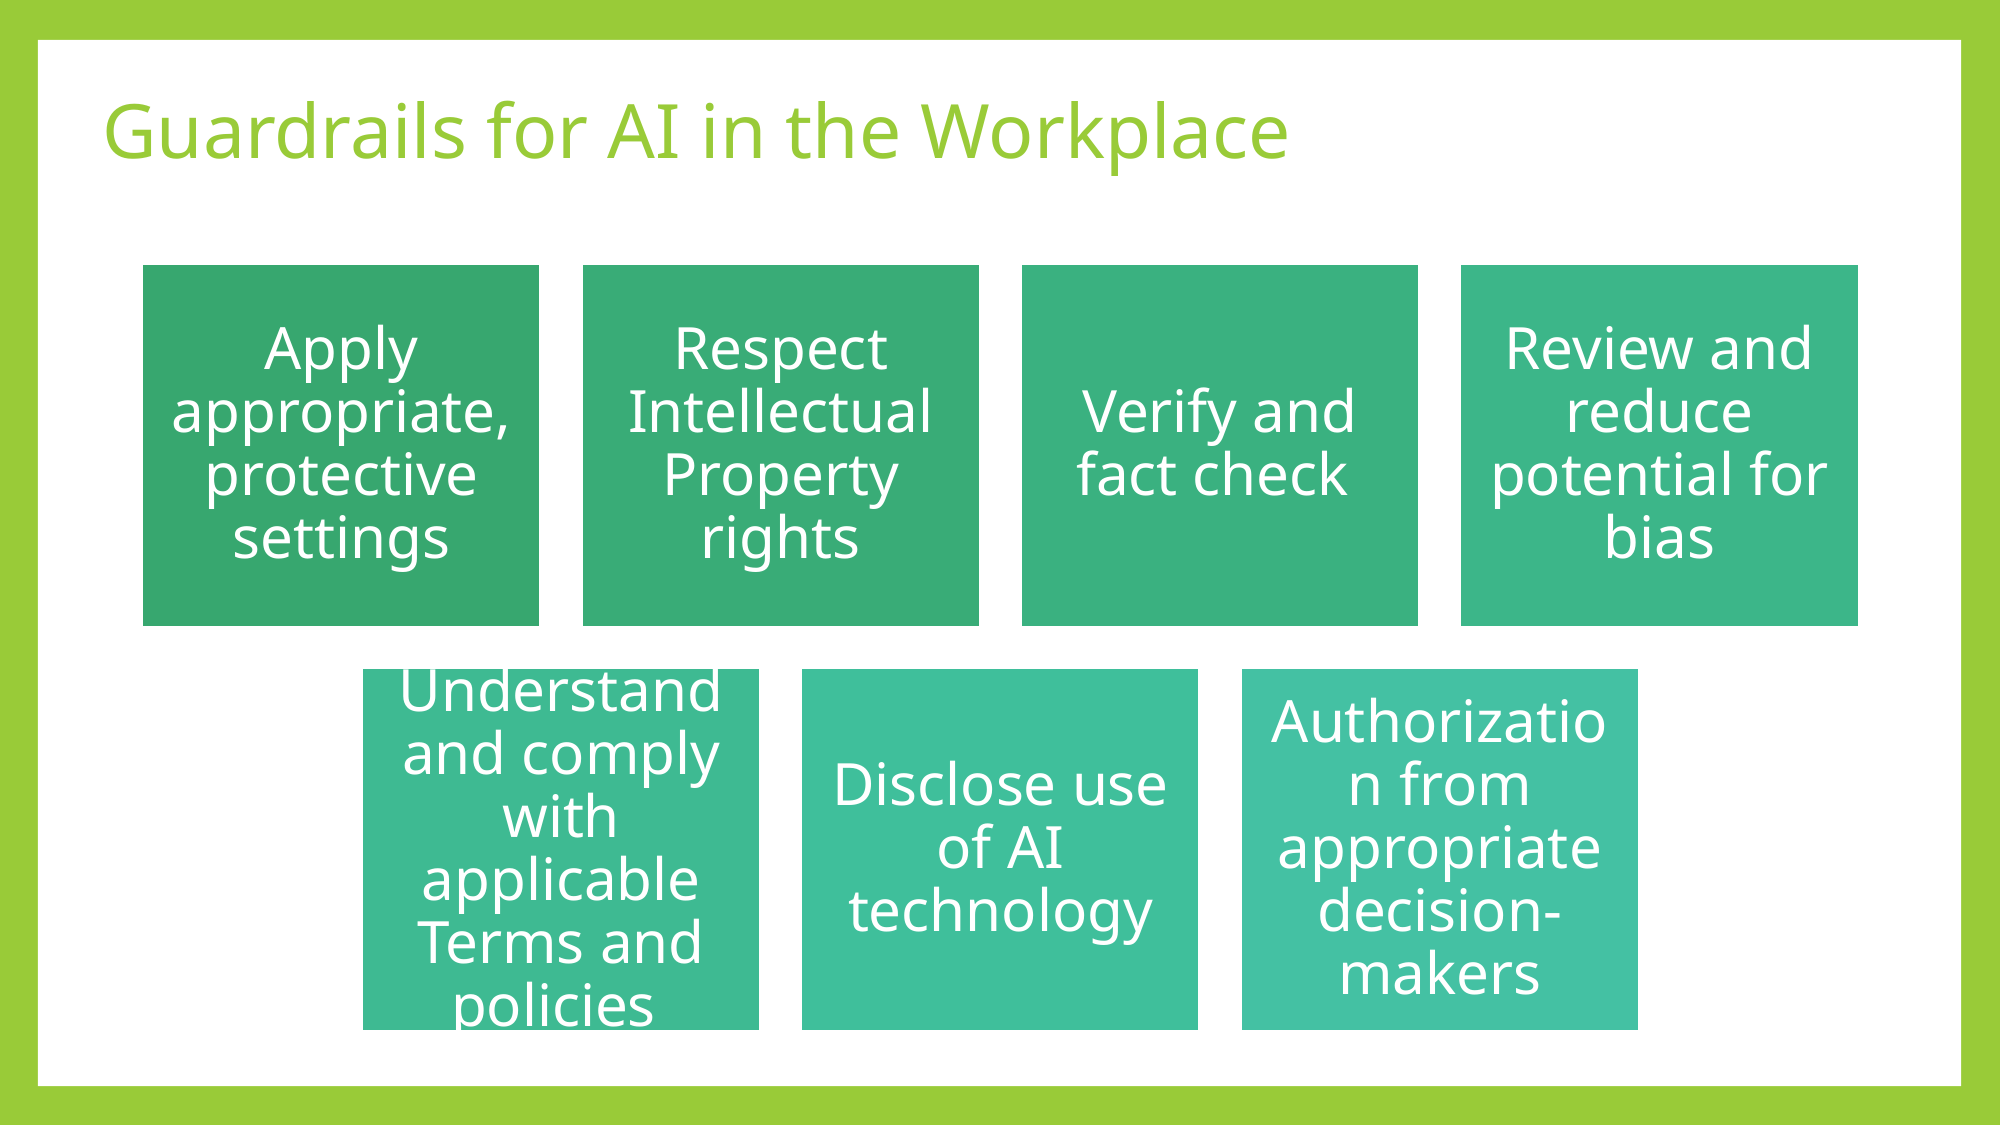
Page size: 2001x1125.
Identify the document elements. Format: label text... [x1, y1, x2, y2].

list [87, 262, 1914, 1033]
title Guardrails for AI in the Workplace [87, 72, 1914, 196]
